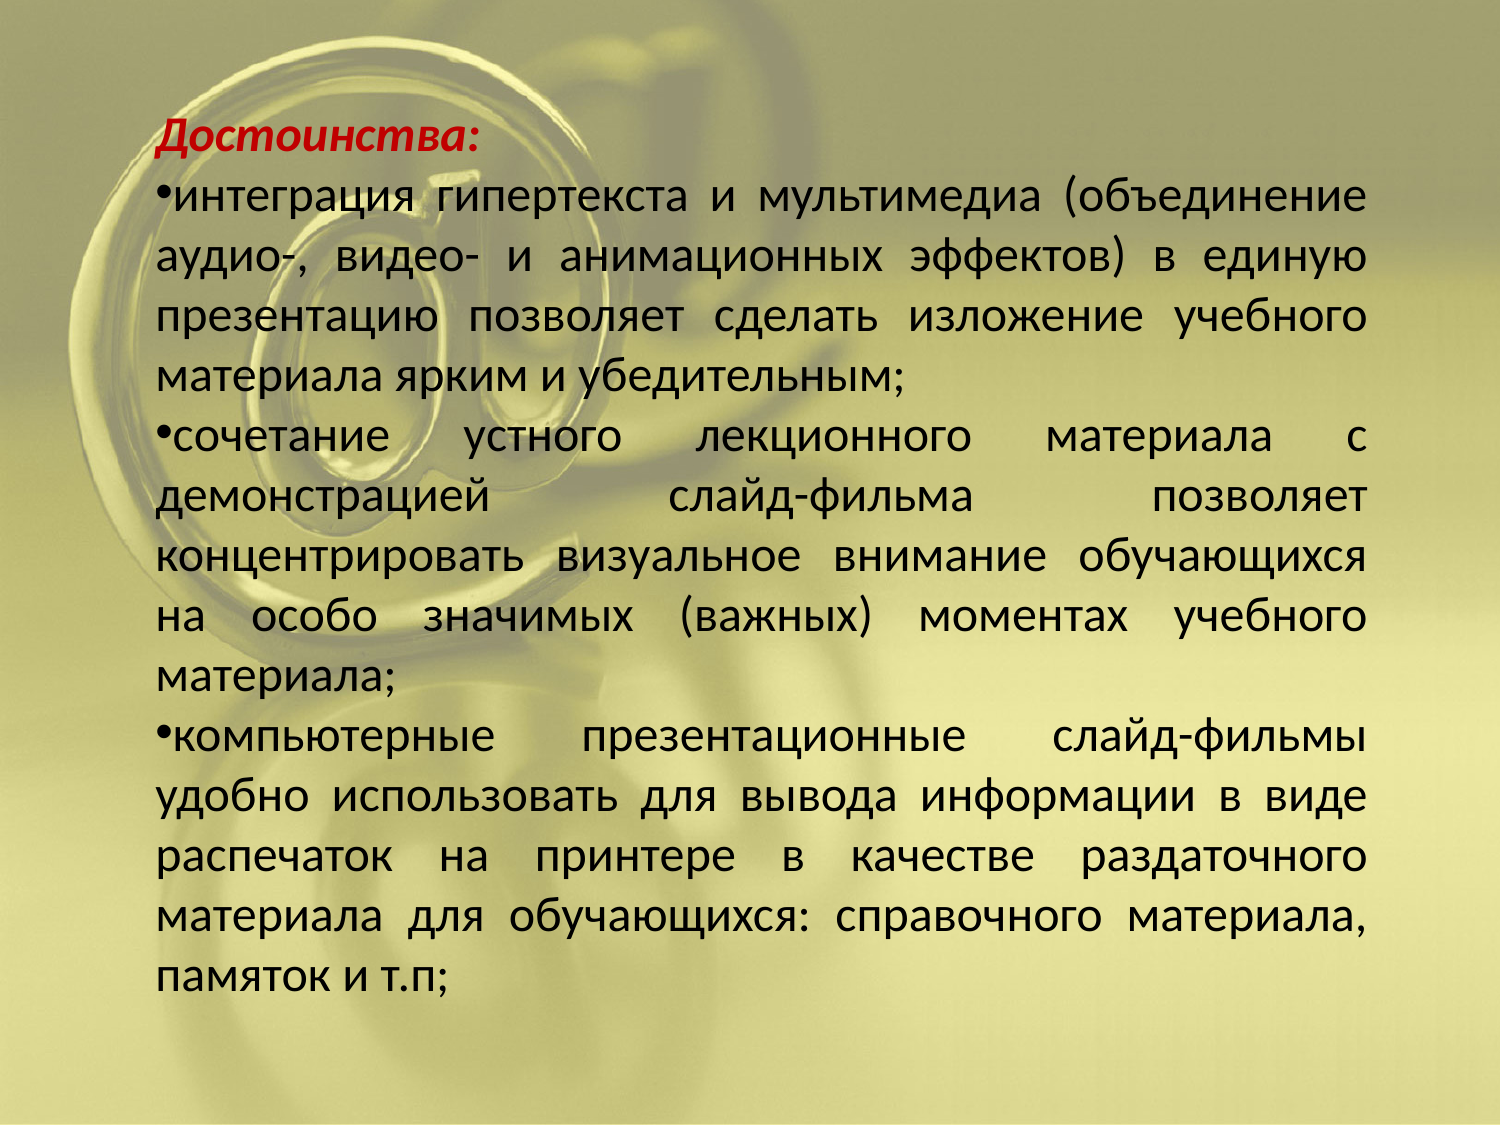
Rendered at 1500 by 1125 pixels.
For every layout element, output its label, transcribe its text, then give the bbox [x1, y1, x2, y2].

text_box Достоинства: интеграция гипертекста и мультимедиа (объединение аудио-, видео- и анимационных эффектов) в единую презентацию позволяет сделать изложение учебного материала ярким и убедительным; сочетание устного лекционного материала с демонстрацией слайд-фильма позволяет концентрировать визуальное внимание обучающихся на особо значимых (важных) моментах учебного материала; компьютерные презентационные слайд-фильмы удобно использовать для вывода информации в виде распечаток на принтере в качестве раздаточного материала для обучающихся: справочного материала, памяток и т.п; [140, 93, 1383, 1069]
picture [0, 0, 1500, 1125]
